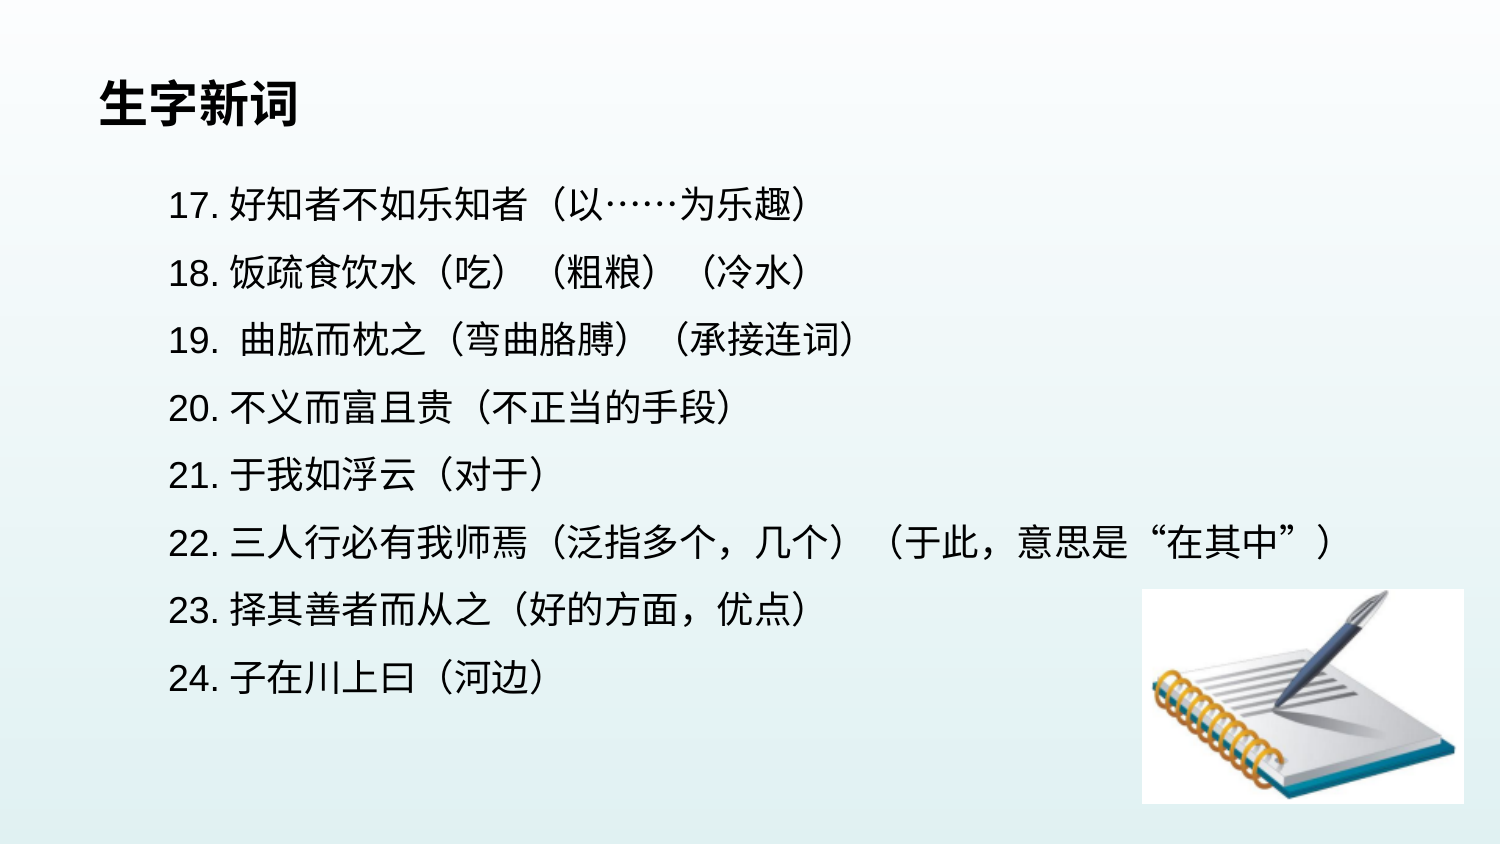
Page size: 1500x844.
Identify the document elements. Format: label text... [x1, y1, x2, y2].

text_box 17.好知者不如乐知者（以……为乐趣） 18.饭疏食饮水（吃）（粗粮）（冷水） 19. 曲肱而枕之（弯曲胳膊）（承接连词） 20.不义而富且贵（不正当的手段） 21.于我如浮云（对于） 22.三人行必有我师焉（泛指多个，几个）（于此，意思是“在其中”） 23.择其善者而从之（好的方面，优点） 24.子在川上曰（河边） [153, 151, 1402, 707]
text_box 生字新词 [84, 71, 335, 134]
picture [1142, 589, 1464, 804]
